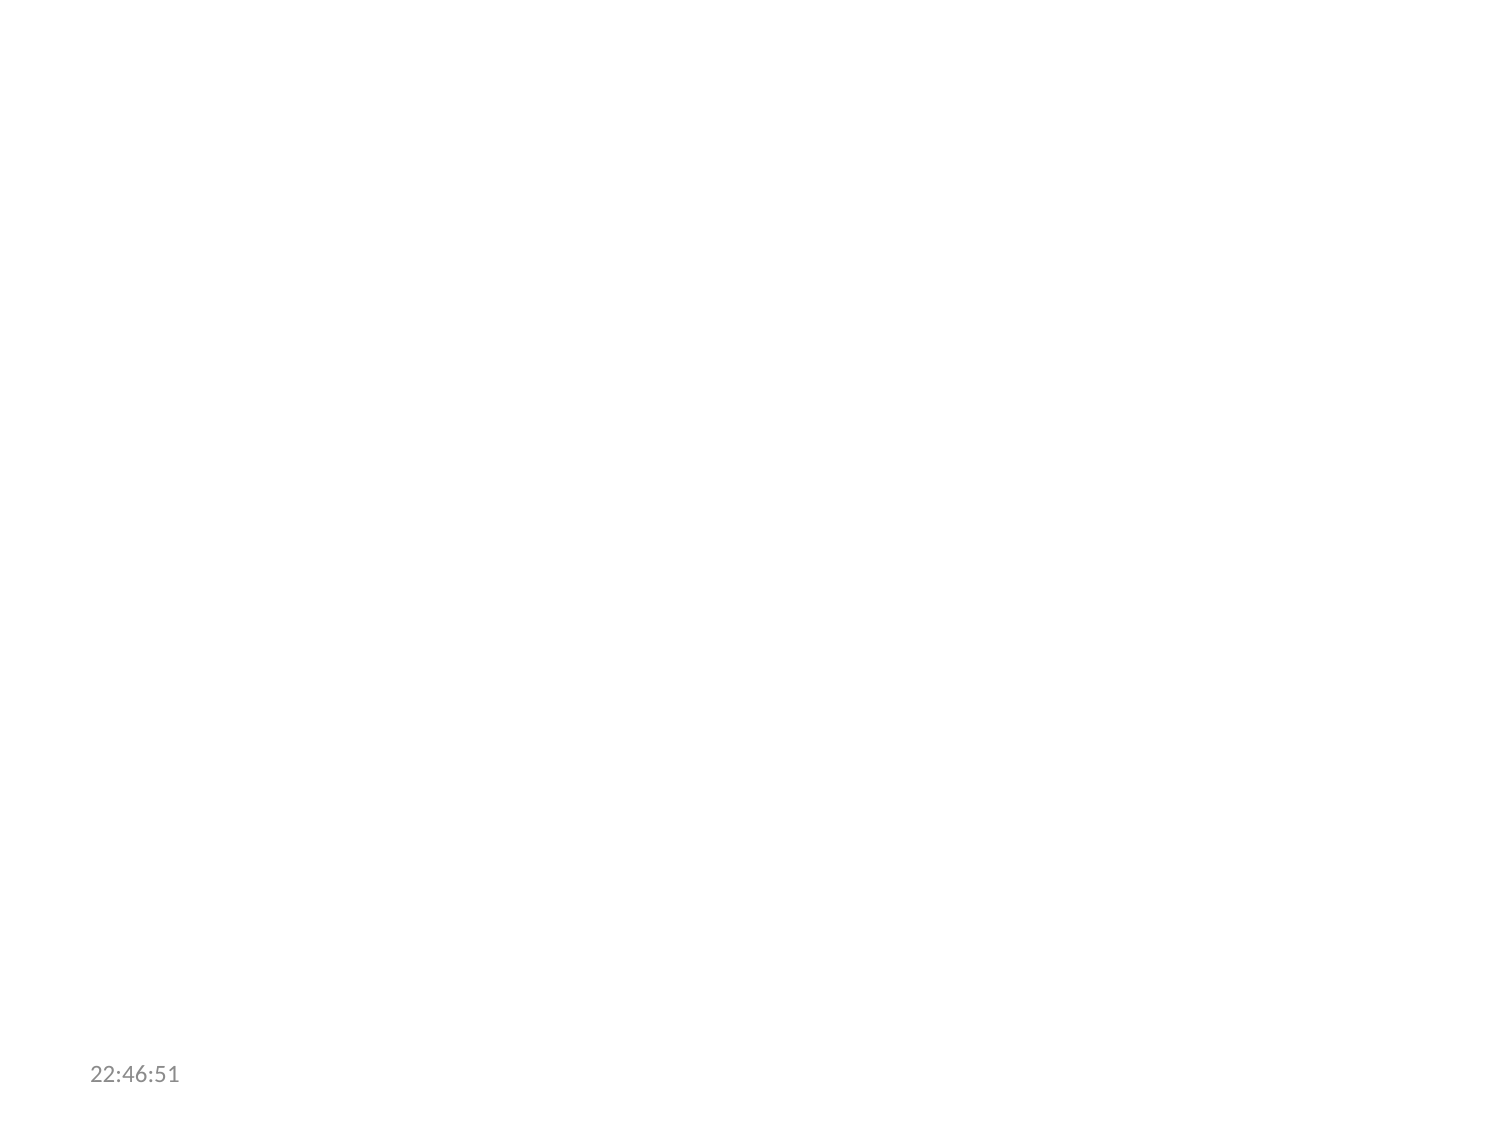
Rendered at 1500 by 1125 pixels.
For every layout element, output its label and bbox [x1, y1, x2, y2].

slide_number [75, 1042, 425, 1103]
